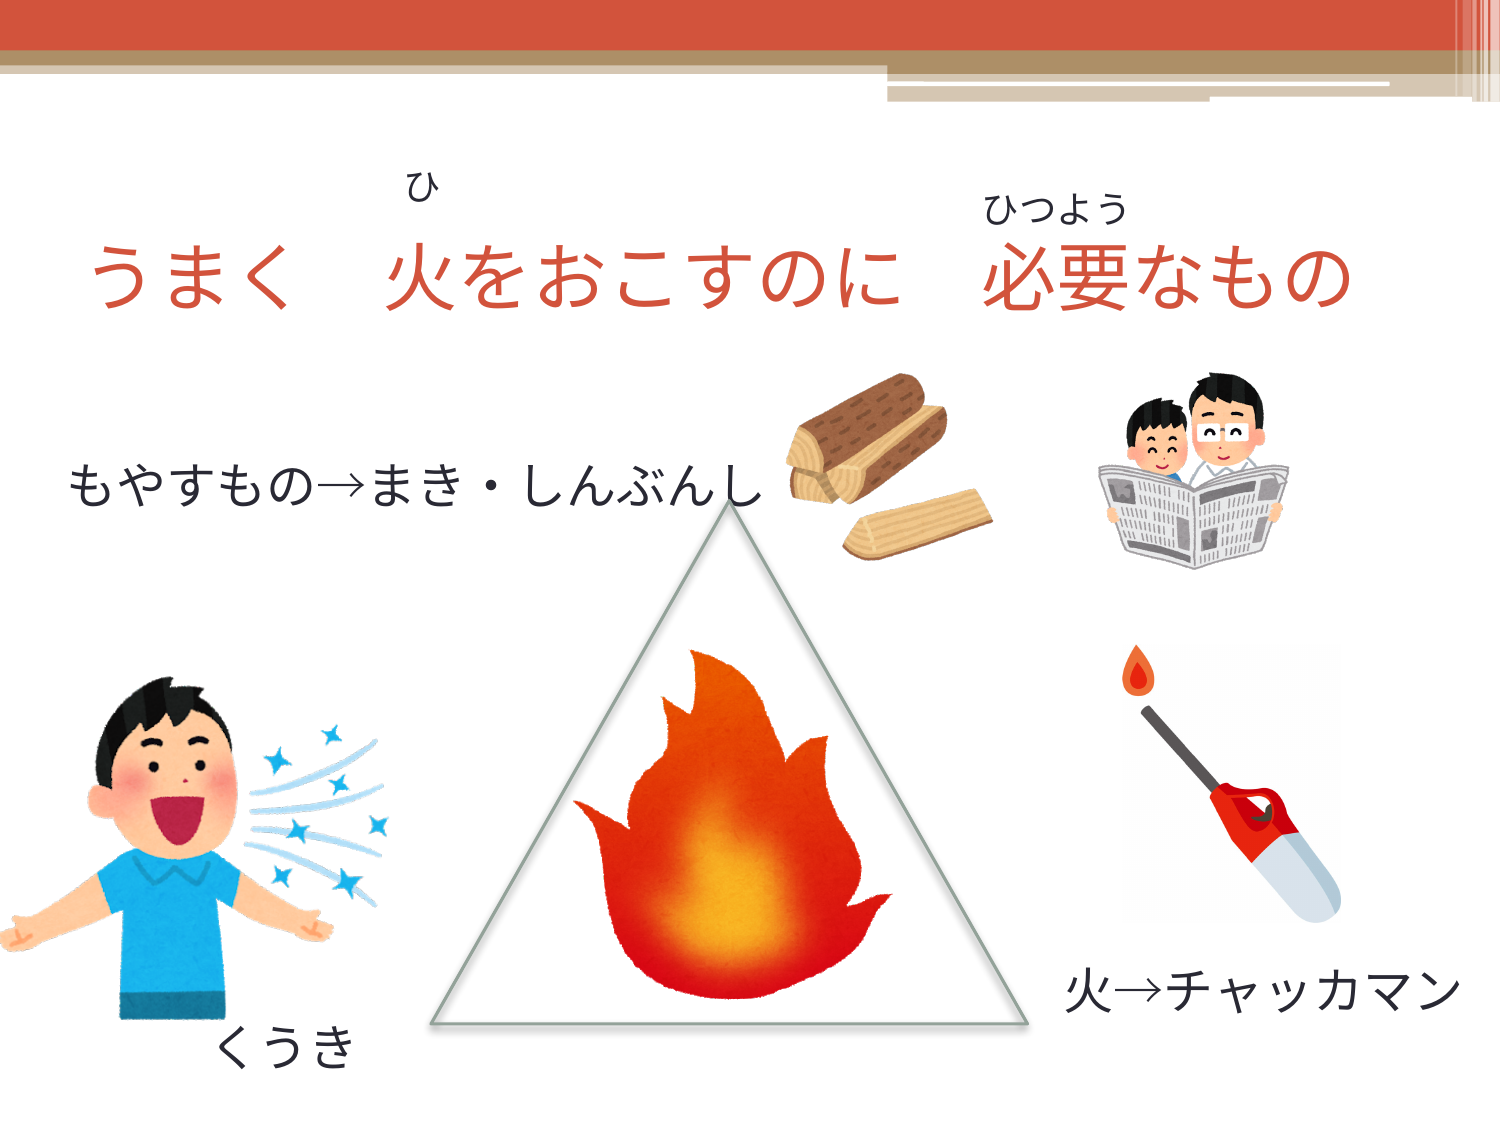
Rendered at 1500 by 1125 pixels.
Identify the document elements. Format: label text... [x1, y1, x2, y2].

picture [0, 668, 397, 1033]
picture [552, 644, 906, 1009]
text_box もやすもの→まき・しんぶんし [59, 447, 772, 523]
text_box ひつよう [974, 178, 1176, 238]
picture [1092, 369, 1296, 573]
text_box 火→チャッカマン [1027, 952, 1500, 1027]
picture [1121, 644, 1341, 923]
text_box ひ [395, 155, 467, 216]
text_box [430, 821, 1028, 1024]
title うまく 火をおこすのに 必要なもの [74, 186, 1426, 363]
text_box [649, 500, 810, 641]
picture [779, 365, 998, 578]
text_box くうき [67, 1008, 501, 1084]
